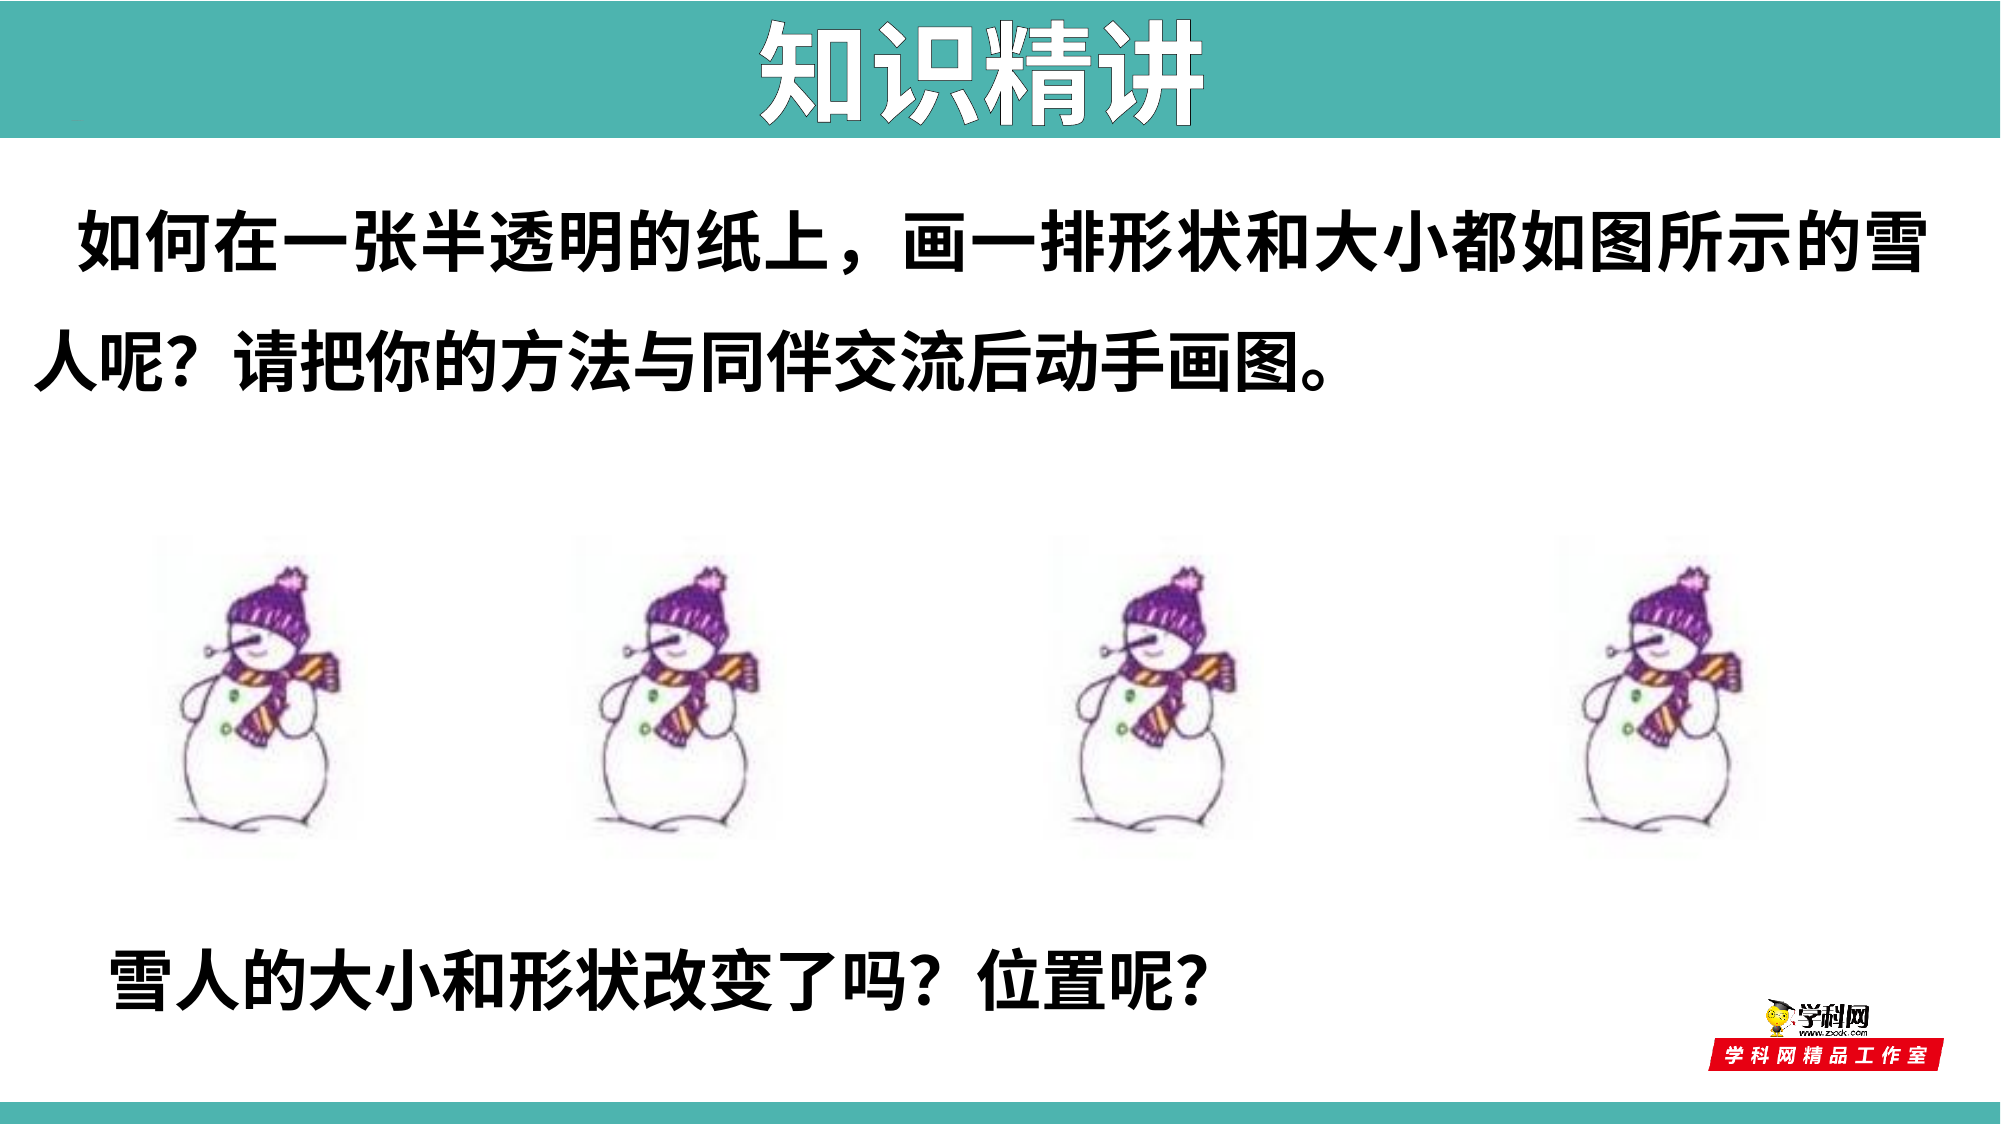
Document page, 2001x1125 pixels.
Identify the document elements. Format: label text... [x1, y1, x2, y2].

text_box 雪人的大小和形状改变了吗？位置呢？ [92, 931, 1287, 1027]
text_box 如何在一张半透明的纸上，画一排形状和大小都如图所示的雪人呢？请把你的方法与同伴交流后动手画图。 [13, 160, 1952, 501]
text_box 知识精讲 [742, 0, 1223, 146]
picture [0, 1, 2001, 1124]
